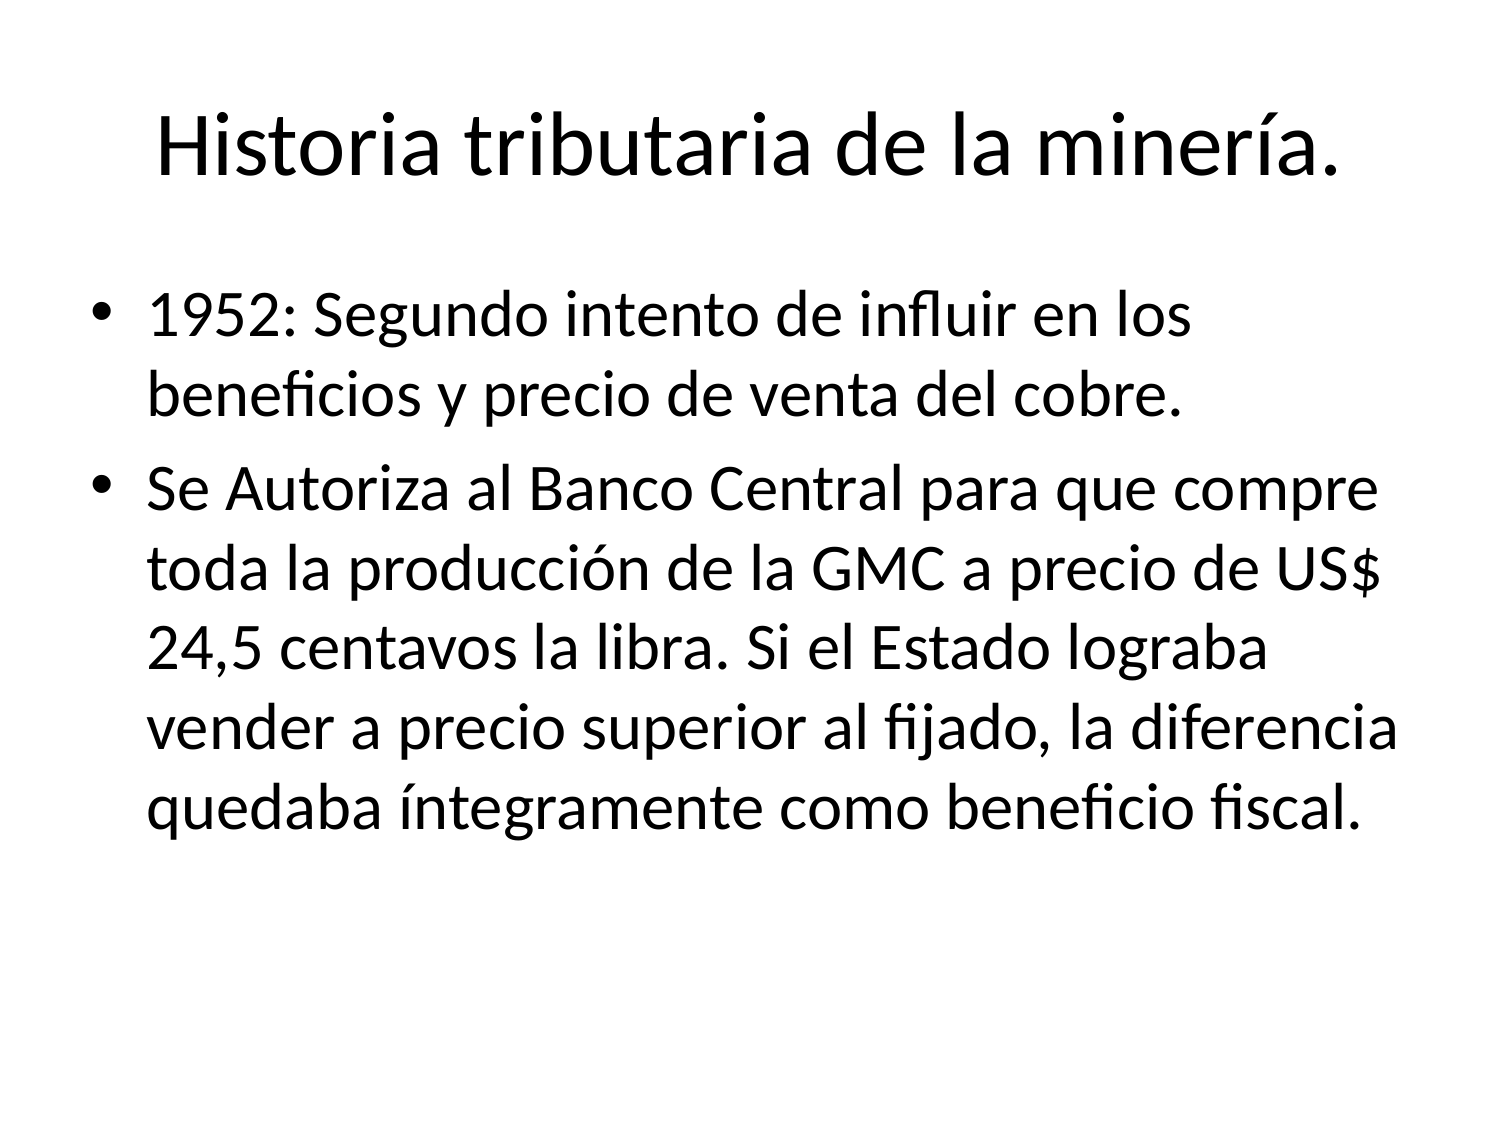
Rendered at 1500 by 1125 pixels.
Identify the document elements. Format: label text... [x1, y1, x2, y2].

title Historia tributaria de la minería. [75, 45, 1425, 233]
list 1952: Segundo intento de influir en los beneficios y precio de venta del cobre. Se Autoriza al Banco Central para que compre toda la producción de la GMC a precio de US$ 24,5 centavos la libra. Si el Estado lograba vender a precio superior al fijado, la diferencia quedaba íntegramente como beneficio fiscal. [75, 262, 1425, 1005]
